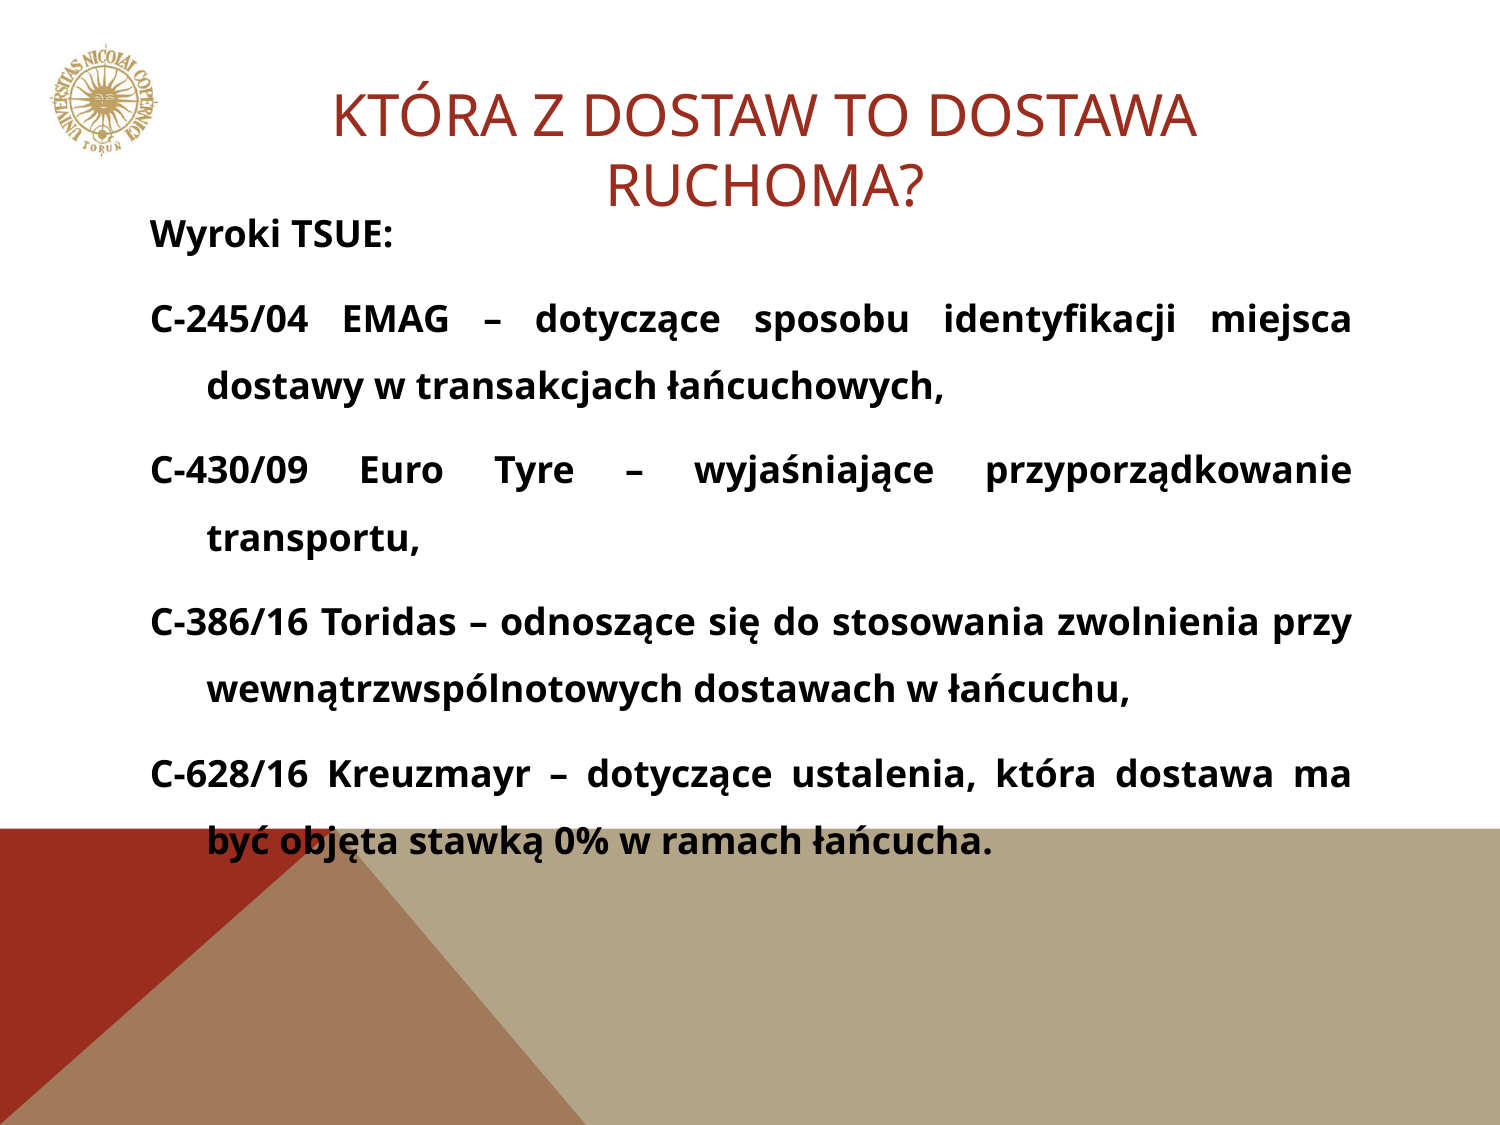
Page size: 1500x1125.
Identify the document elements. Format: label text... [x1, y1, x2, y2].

title KTÓRA Z DOSTAW TO DOSTAWA RUCHOMA? [175, 75, 1354, 180]
list Wyroki TSUE: C-245/04 EMAG – dotyczące sposobu identyfikacji miejsca dostawy w transakcjach łańcuchowych, C-430/09 Euro Tyre – wyjaśniające przyporządkowanie transportu, C-386/16 Toridas – odnoszące się do stosowania zwolnienia przy wewnątrzwspólnotowych dostawach w łańcuchu, C-628/16 Kreuzmayr – dotyczące ustalenia, która dostawa ma być objęta stawką 0% w ramach łańcucha. [134, 180, 1369, 787]
picture [29, 35, 176, 166]
